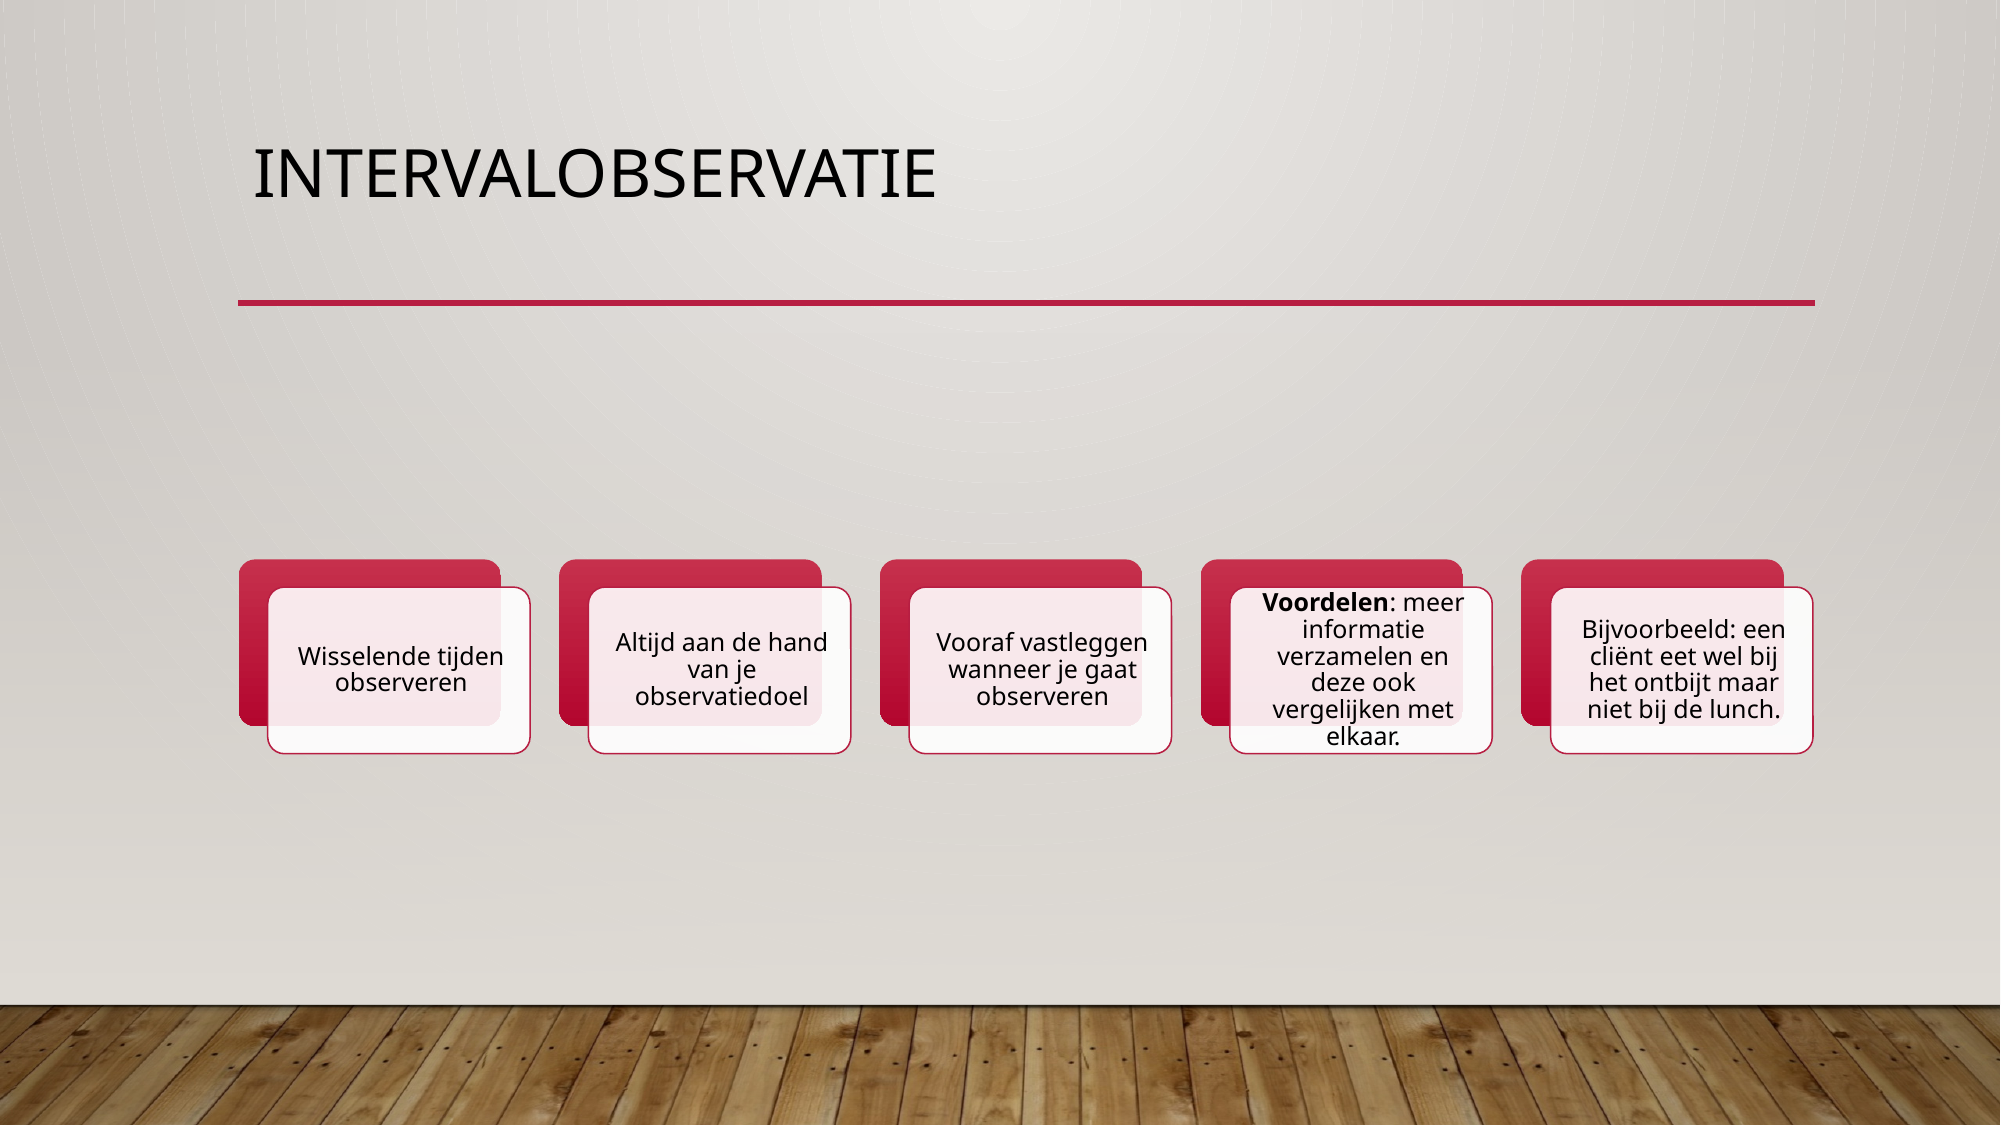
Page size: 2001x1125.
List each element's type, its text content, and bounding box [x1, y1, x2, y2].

title Intervalobservatie [238, 131, 1814, 305]
picture [0, 1005, 2000, 1125]
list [237, 383, 1814, 930]
